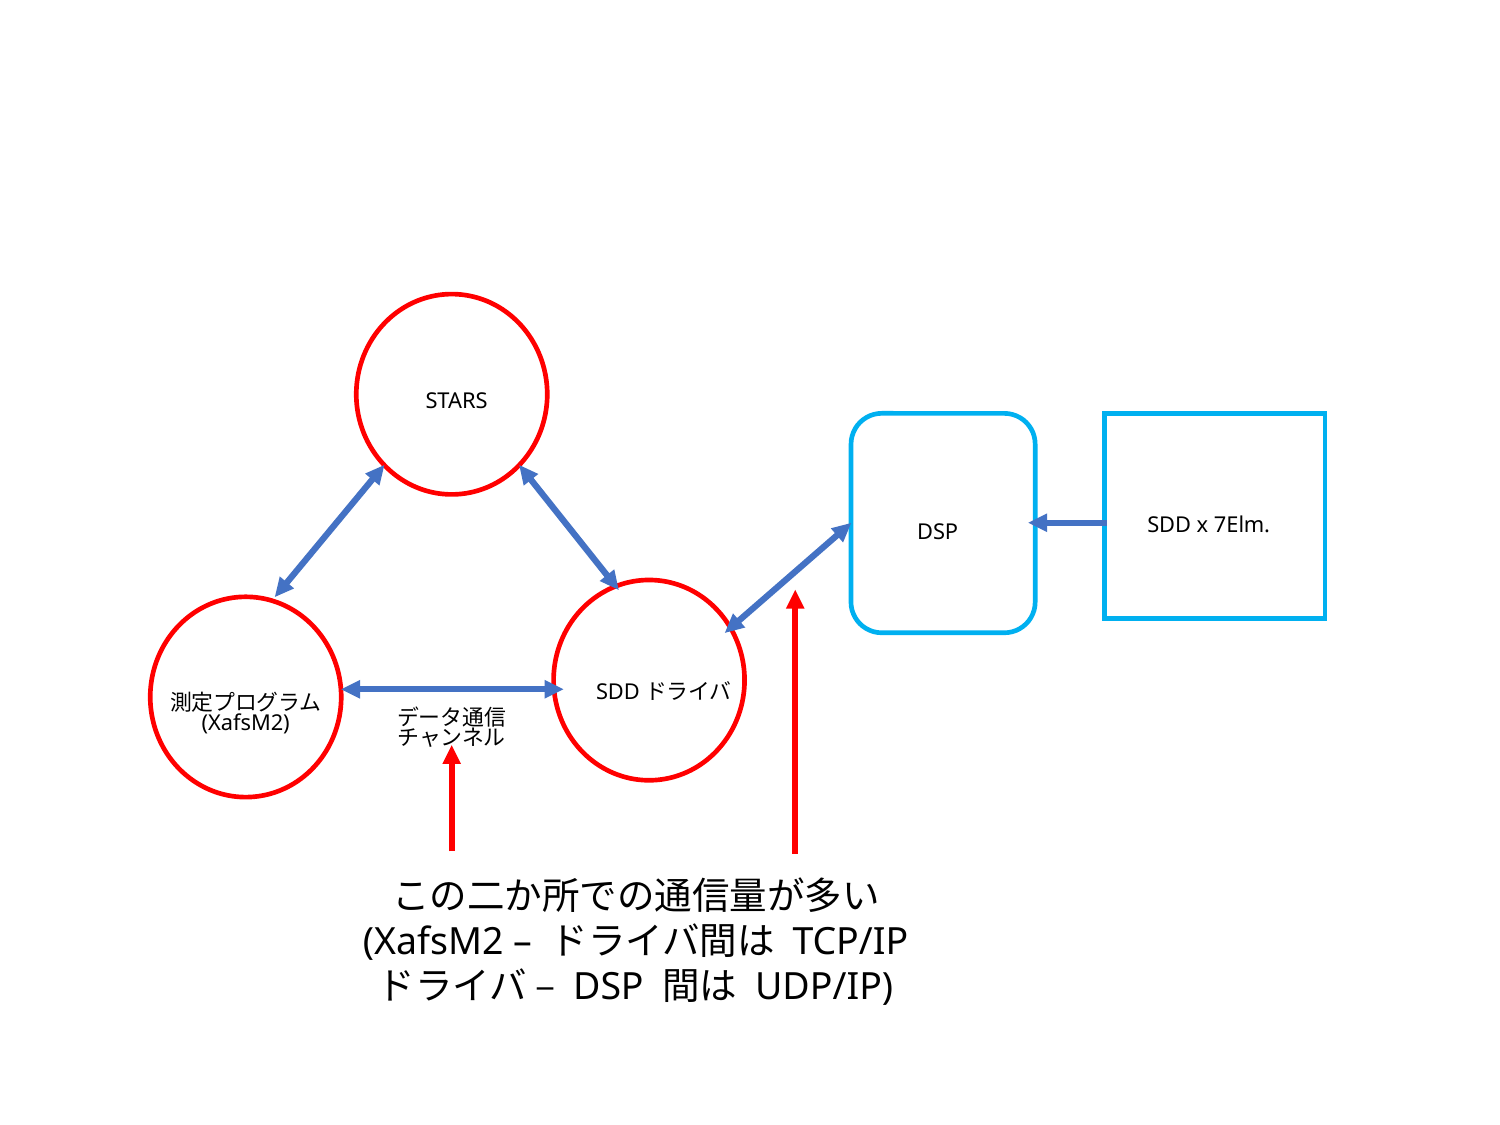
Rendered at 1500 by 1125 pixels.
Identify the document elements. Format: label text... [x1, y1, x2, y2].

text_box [519, 465, 619, 590]
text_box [109, 596, 382, 798]
text_box データ通信 チャンネル [382, 702, 536, 746]
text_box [1104, 413, 1326, 619]
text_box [724, 523, 852, 633]
text_box この二か所での通信量が多い (XafsM2 – ドライバ間は TCP/IP ドライバ – DSP 間は UDP/IP) [348, 864, 924, 1015]
text_box [849, 412, 1037, 634]
text_box DSP [881, 516, 994, 541]
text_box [356, 294, 548, 495]
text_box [274, 465, 385, 597]
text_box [536, 579, 792, 781]
